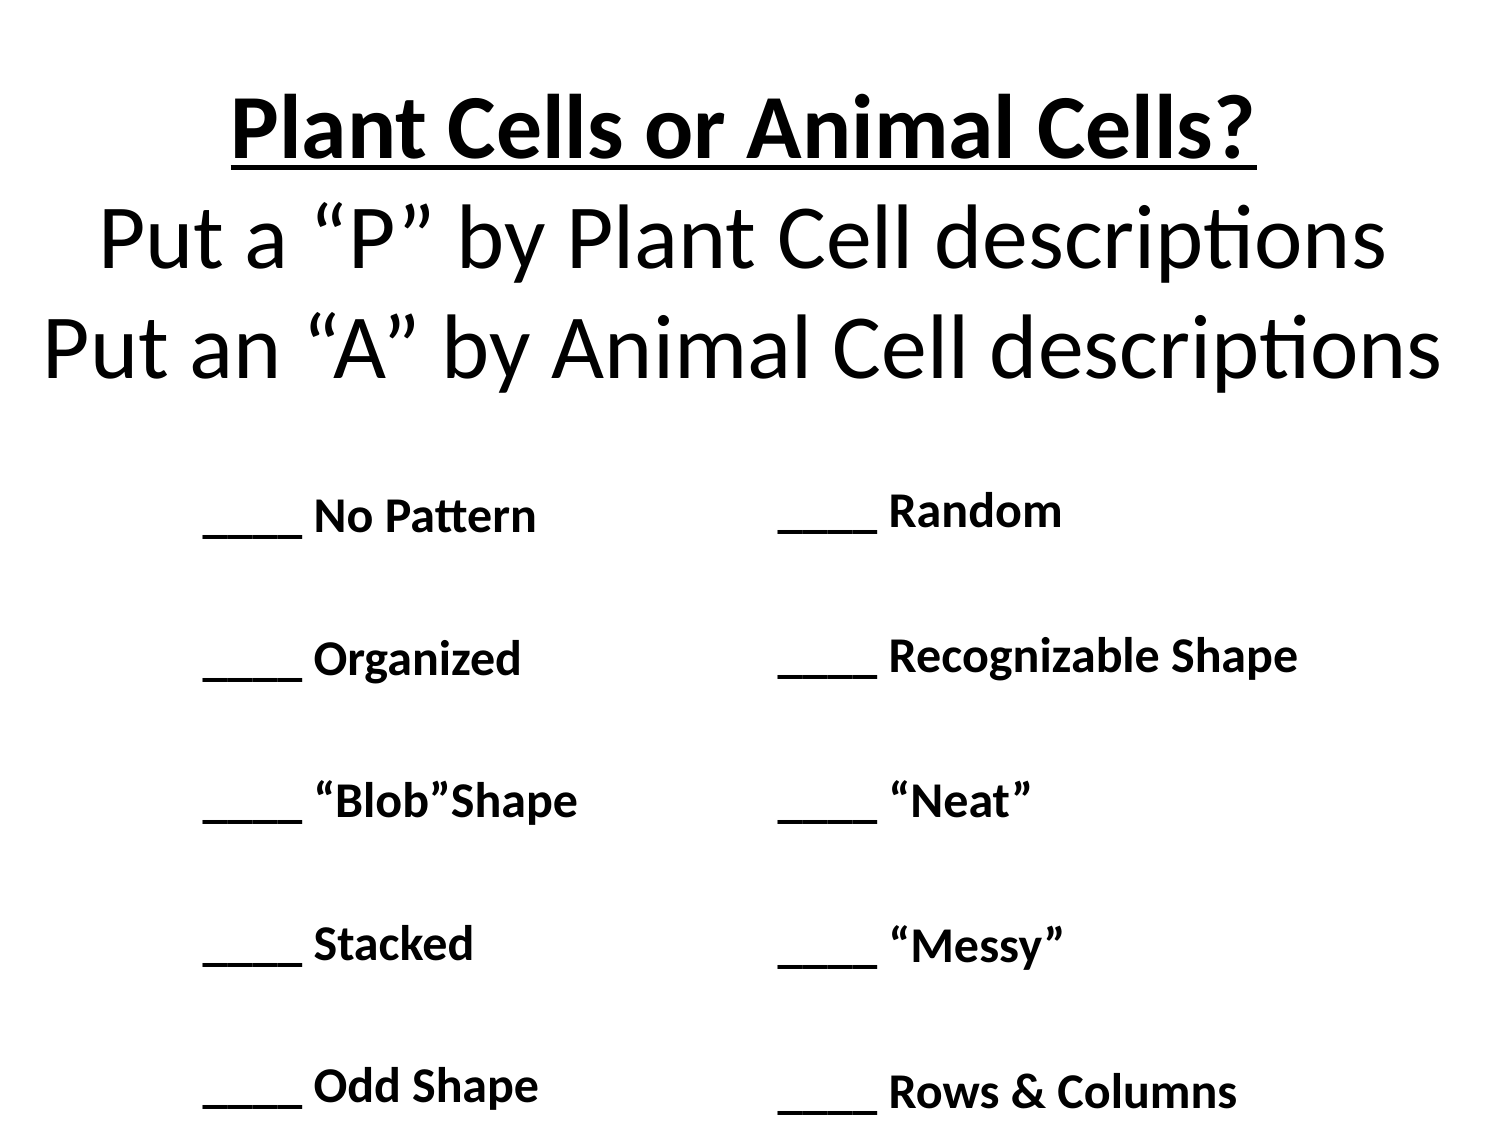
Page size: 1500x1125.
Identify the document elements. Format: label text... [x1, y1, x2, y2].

title Plant Cells or Animal Cells? Put a “P” by Plant Cell descriptions Put an “A” by Animal Cell descriptions [24, 50, 1463, 415]
list ____ Random ____ Recognizable Shape ____ “Neat” ____ “Messy” ____ Rows & Columns [762, 410, 1413, 1125]
text_box ____ No Pattern ____ Organized ____ “Blob”Shape ____ Stacked ____ Odd Shape [187, 410, 663, 1125]
